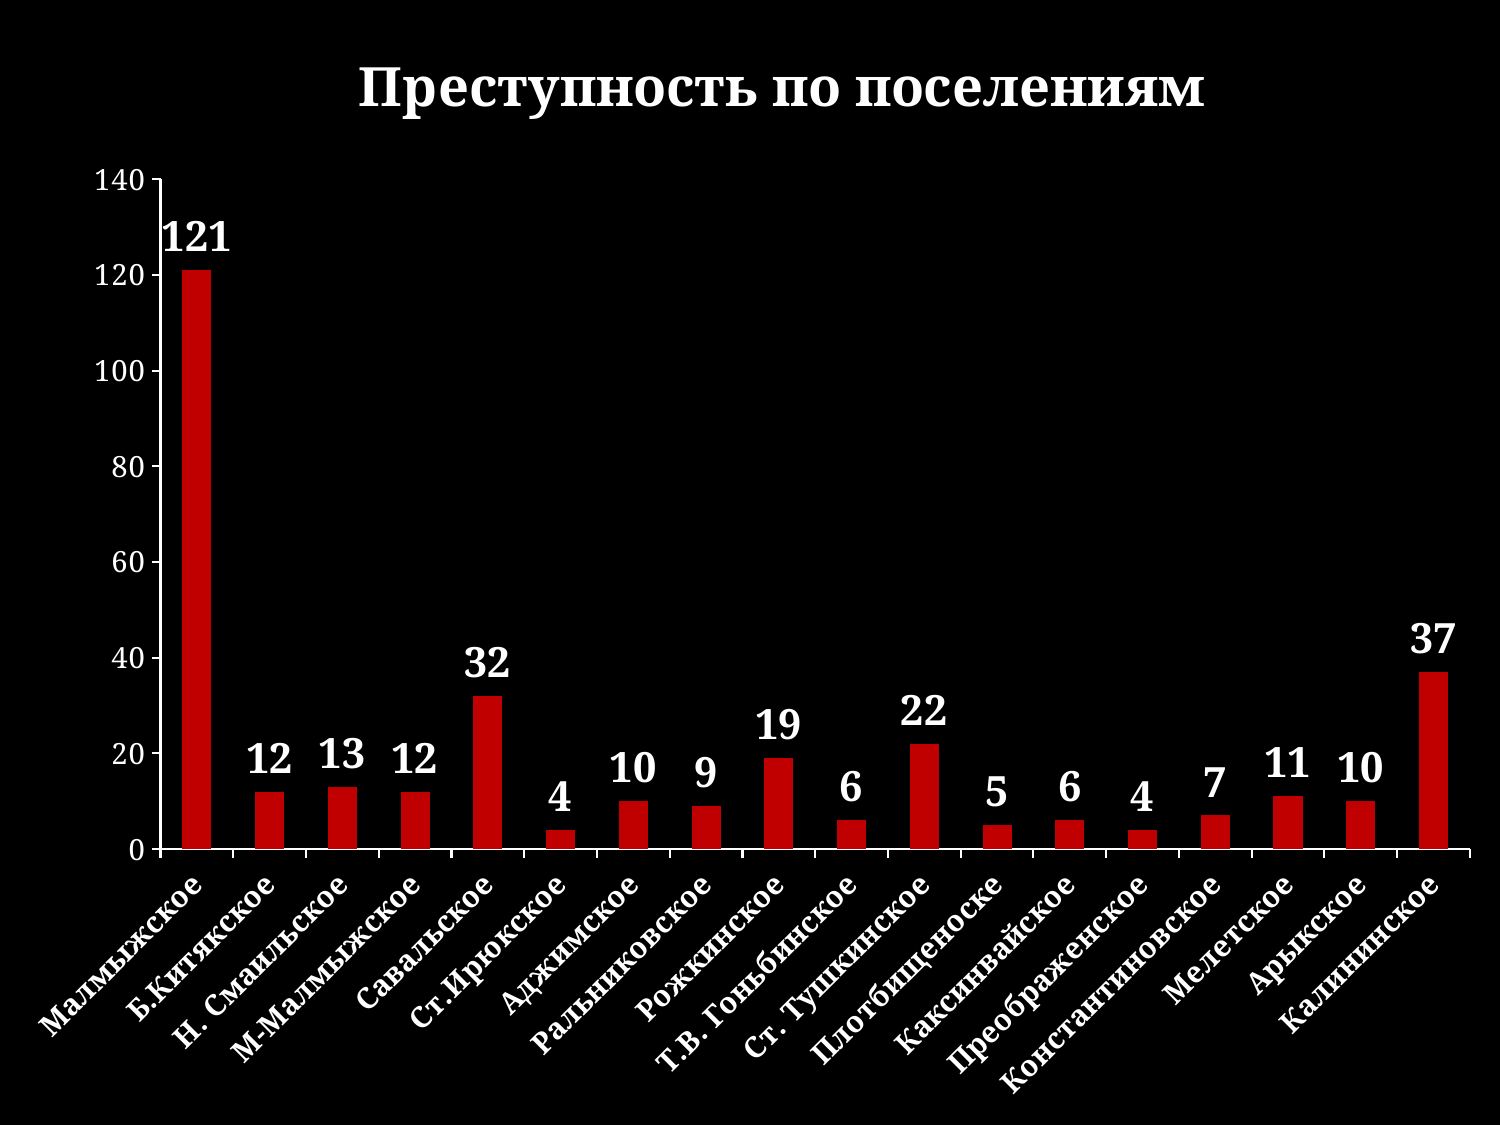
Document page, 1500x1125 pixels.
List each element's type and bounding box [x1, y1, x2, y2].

chart [0, 0, 1500, 1125]
